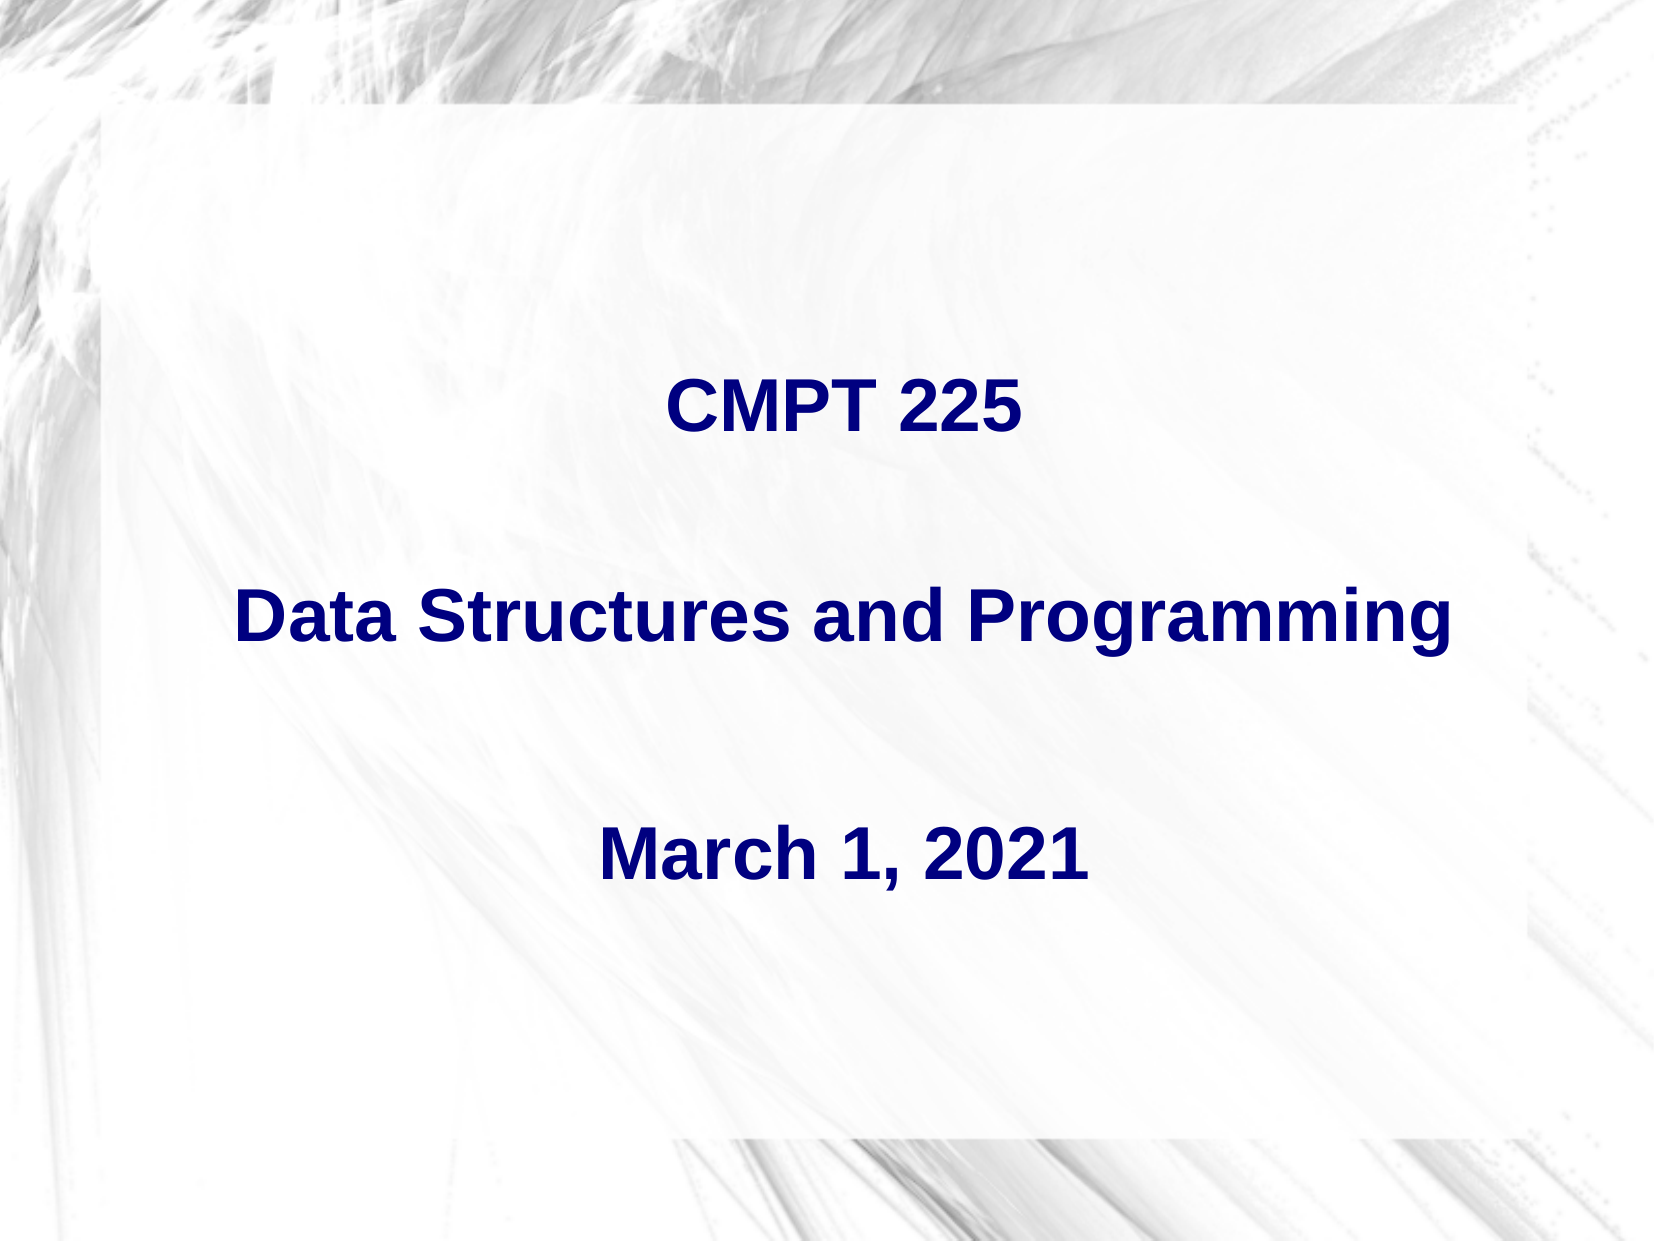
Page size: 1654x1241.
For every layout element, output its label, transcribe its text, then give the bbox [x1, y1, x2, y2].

picture [0, 0, 1654, 1241]
list CMPT 225 Data Structures and Programming March 1, 2021 [118, 237, 1571, 1134]
